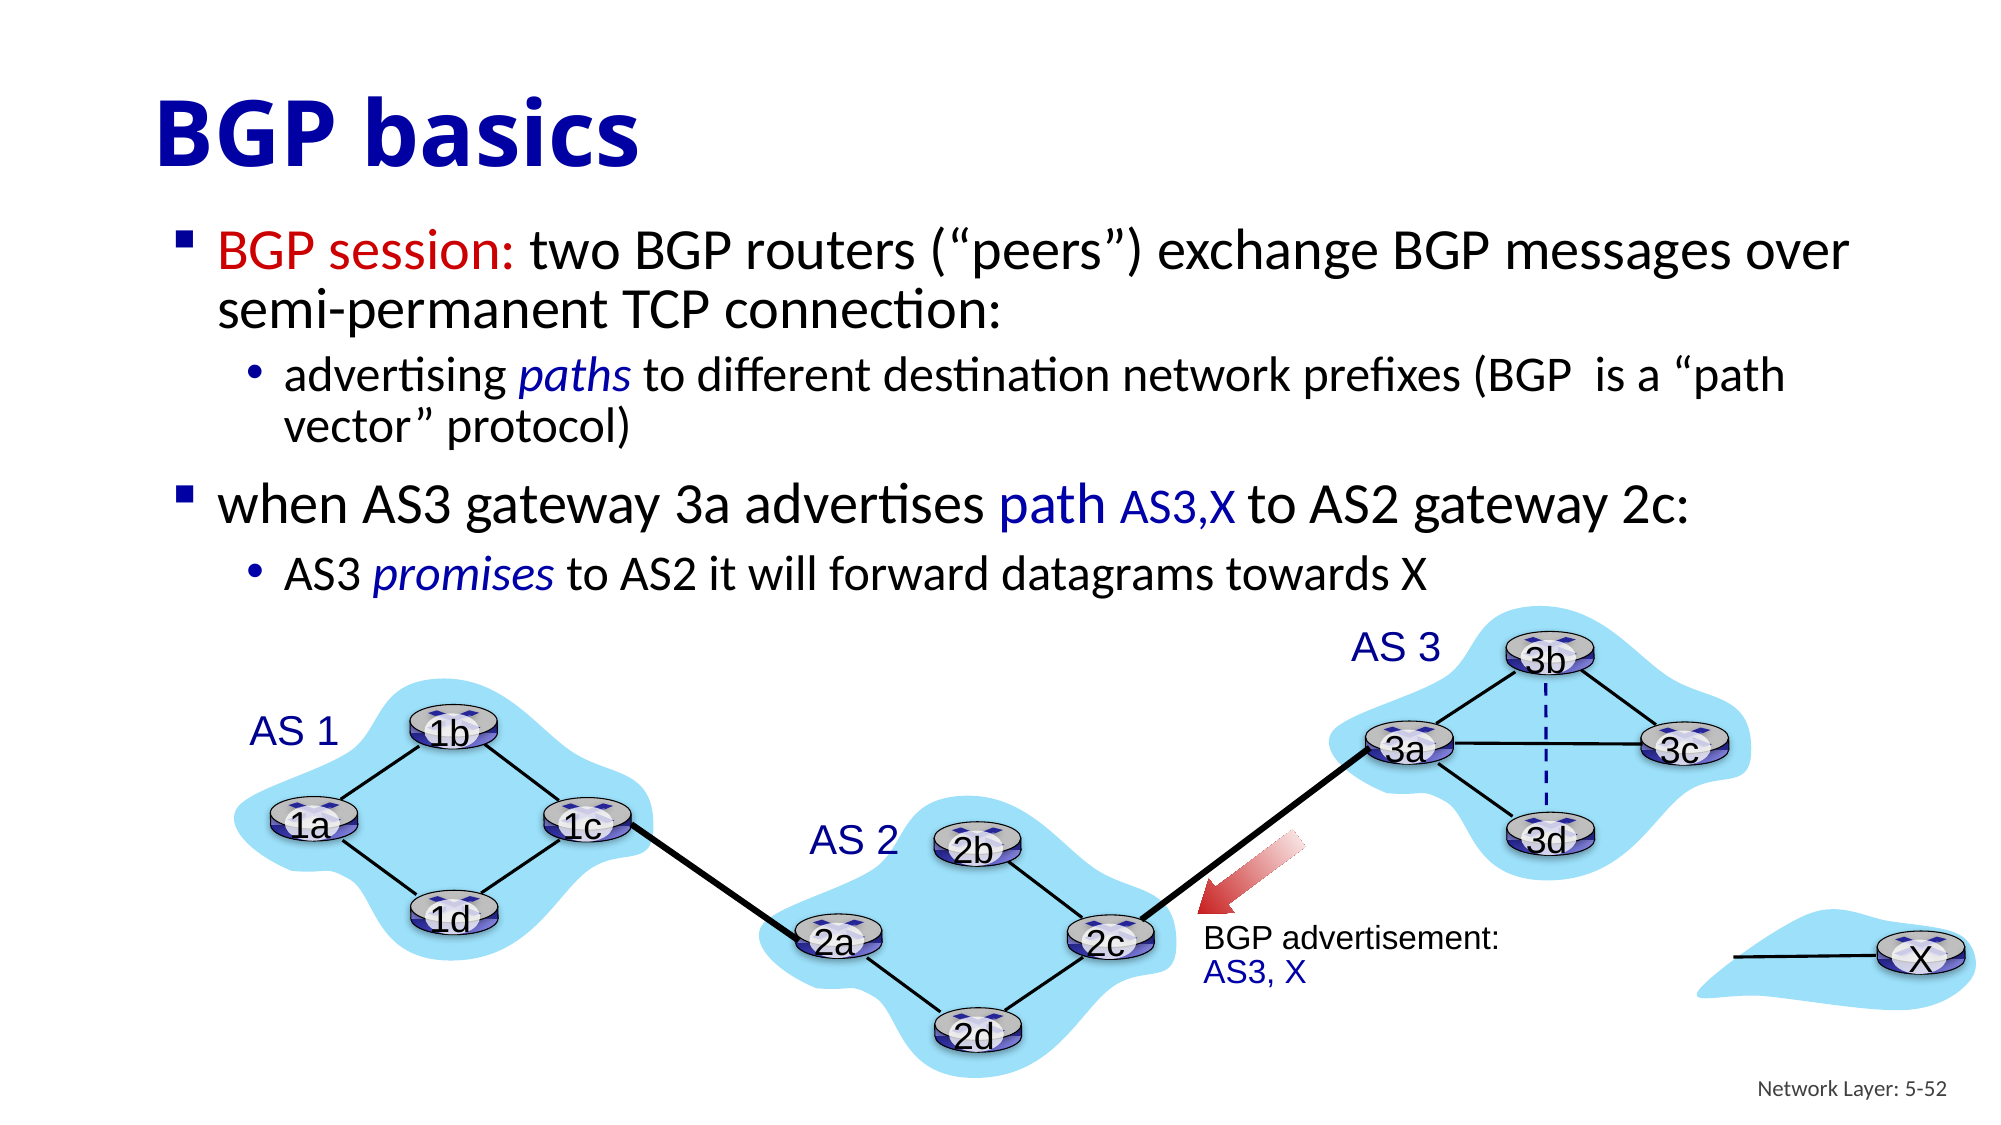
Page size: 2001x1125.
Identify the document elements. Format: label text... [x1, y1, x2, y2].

text_box when AS3 gateway 3a advertises path AS3,X to AS2 gateway 2c: AS3 promises to AS2 it will forward datagrams towards X [156, 466, 1957, 669]
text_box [1185, 854, 1593, 1000]
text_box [1141, 745, 1371, 920]
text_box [758, 795, 1177, 1078]
slide_number Network Layer: 5-52 [1512, 1056, 1963, 1117]
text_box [1696, 909, 1976, 1011]
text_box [233, 678, 801, 961]
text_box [1328, 605, 1752, 881]
text_box BGP session: two BGP routers (“peers”) exchange BGP messages over semi-permanent TCP connection: advertising paths to different destination network prefixes (BGP is a “path vector” protocol) [156, 214, 1926, 418]
title BGP basics [137, 63, 1863, 211]
